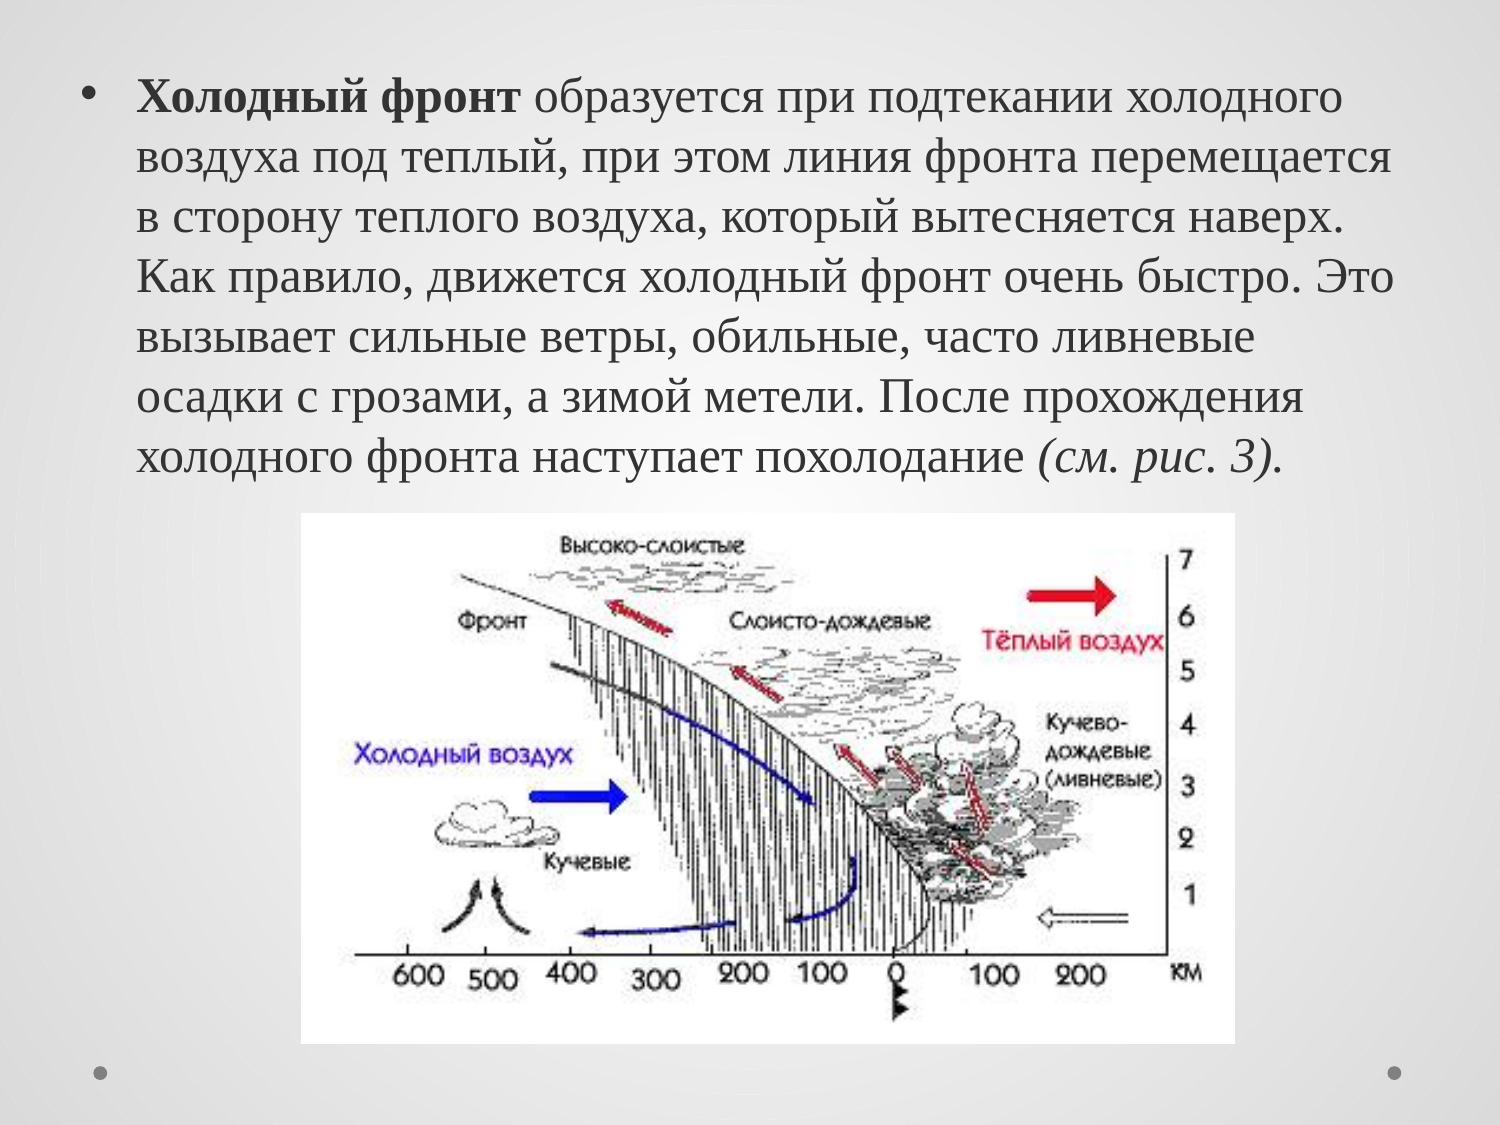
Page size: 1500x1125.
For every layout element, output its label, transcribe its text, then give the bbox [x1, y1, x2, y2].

picture [300, 513, 1235, 1045]
list Холодный фронт образуется при подтекании холодного воздуха под теплый, при этом линия фронта перемещается в сторону теплого воздуха, который вытесняется наверх. Как правило, движется холодный фронт очень быстро. Это вызывает сильные ветры, обильные, часто ливневые осадки с грозами, а зимой метели. После прохождения холодного фронта наступает похолодание (см. рис. 3). [64, 54, 1415, 516]
